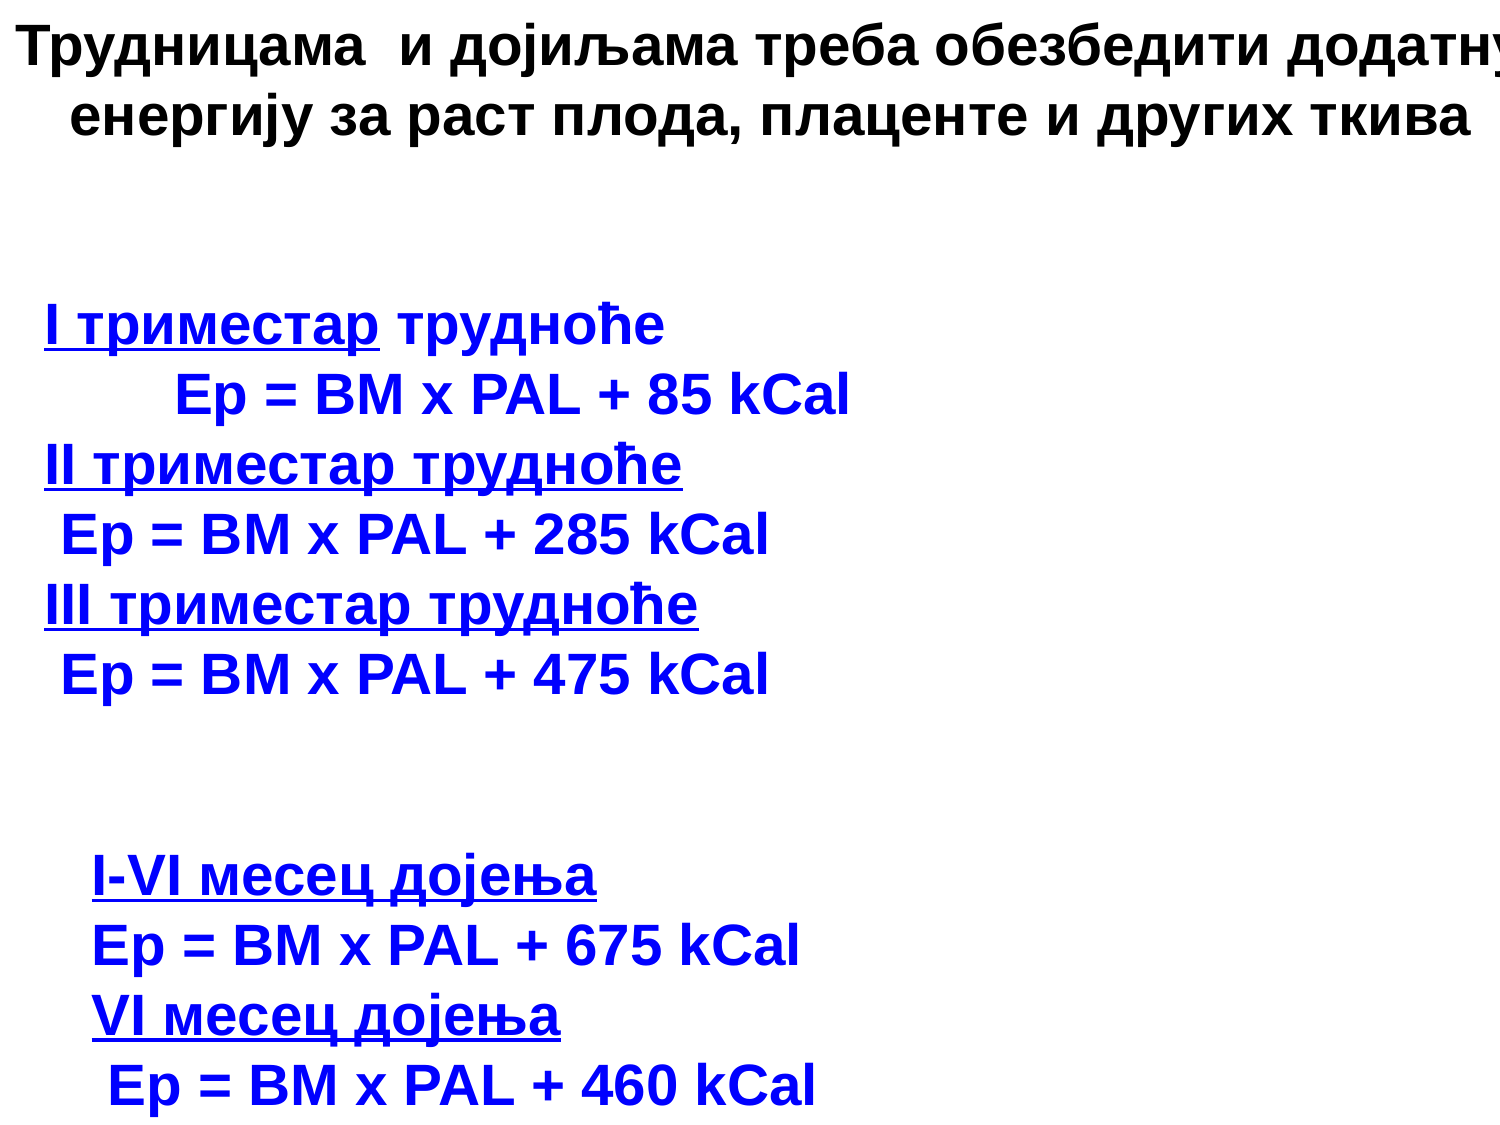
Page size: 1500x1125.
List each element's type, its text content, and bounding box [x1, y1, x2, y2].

text_box Трудницама и дојиљама треба обезбедити додатну енергију за раст плода, плаценте и других ткива [0, 0, 1500, 155]
text_box I триместар трудноће Ep = BM x PAL + 85 kCal II триместар трудноће Ep = BM x PAL + 285 kCal III триместар трудноће Ep = BM x PAL + 475 kCal [29, 278, 1187, 714]
text_box I-VI месец дојења Ep = BM x PAL + 675 kCal VI месец дојења Ep = BM x PAL + 460 kCal [76, 829, 1156, 1125]
